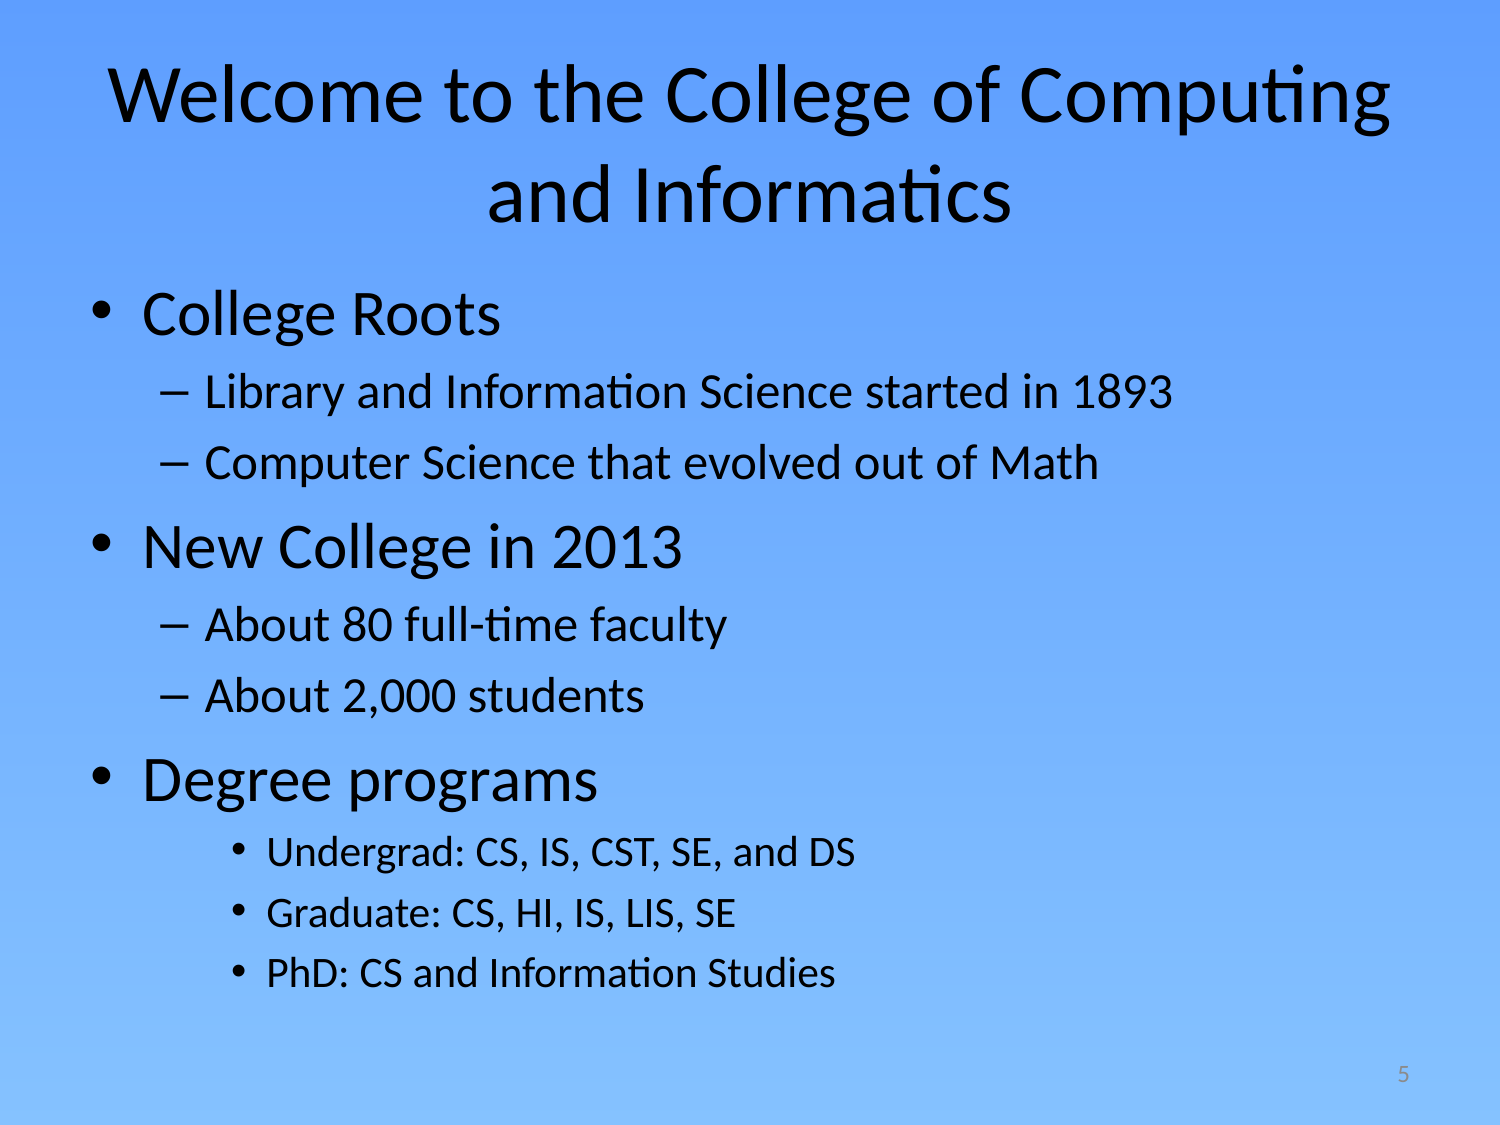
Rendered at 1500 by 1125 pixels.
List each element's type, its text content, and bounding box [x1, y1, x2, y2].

title Welcome to the College of Computing and Informatics [74, 44, 1426, 233]
list College Roots Library and Information Science started in 1893 Computer Science that evolved out of Math New College in 2013 About 80 full-time faculty About 2,000 students Degree programs Undergrad: CS, IS, CST, SE, and DS Graduate: CS, HI, IS, LIS, SE PhD: CS and Information Studies [74, 262, 1426, 1006]
slide_number 5 [1074, 1042, 1425, 1103]
